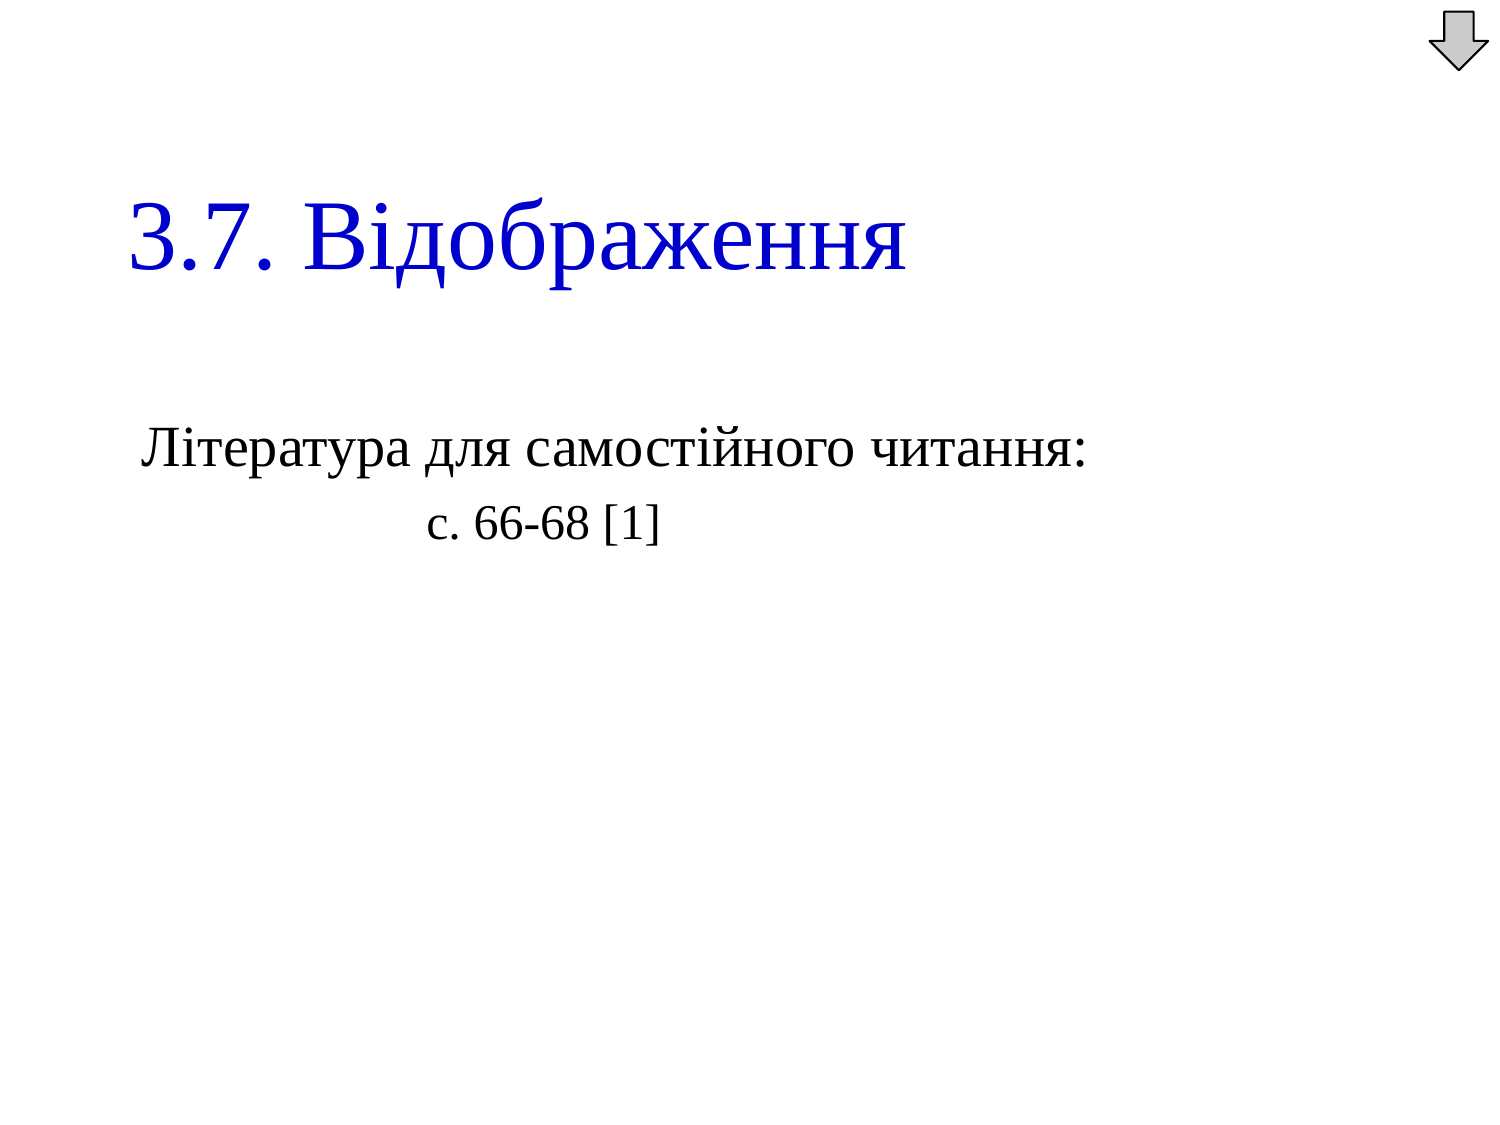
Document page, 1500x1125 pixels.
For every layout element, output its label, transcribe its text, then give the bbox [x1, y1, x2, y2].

text_box [1429, 11, 1489, 71]
title 3.7. Відображення [111, 135, 1438, 324]
list Література для самостійного читання: с. 66-68 [1] [111, 408, 1387, 587]
